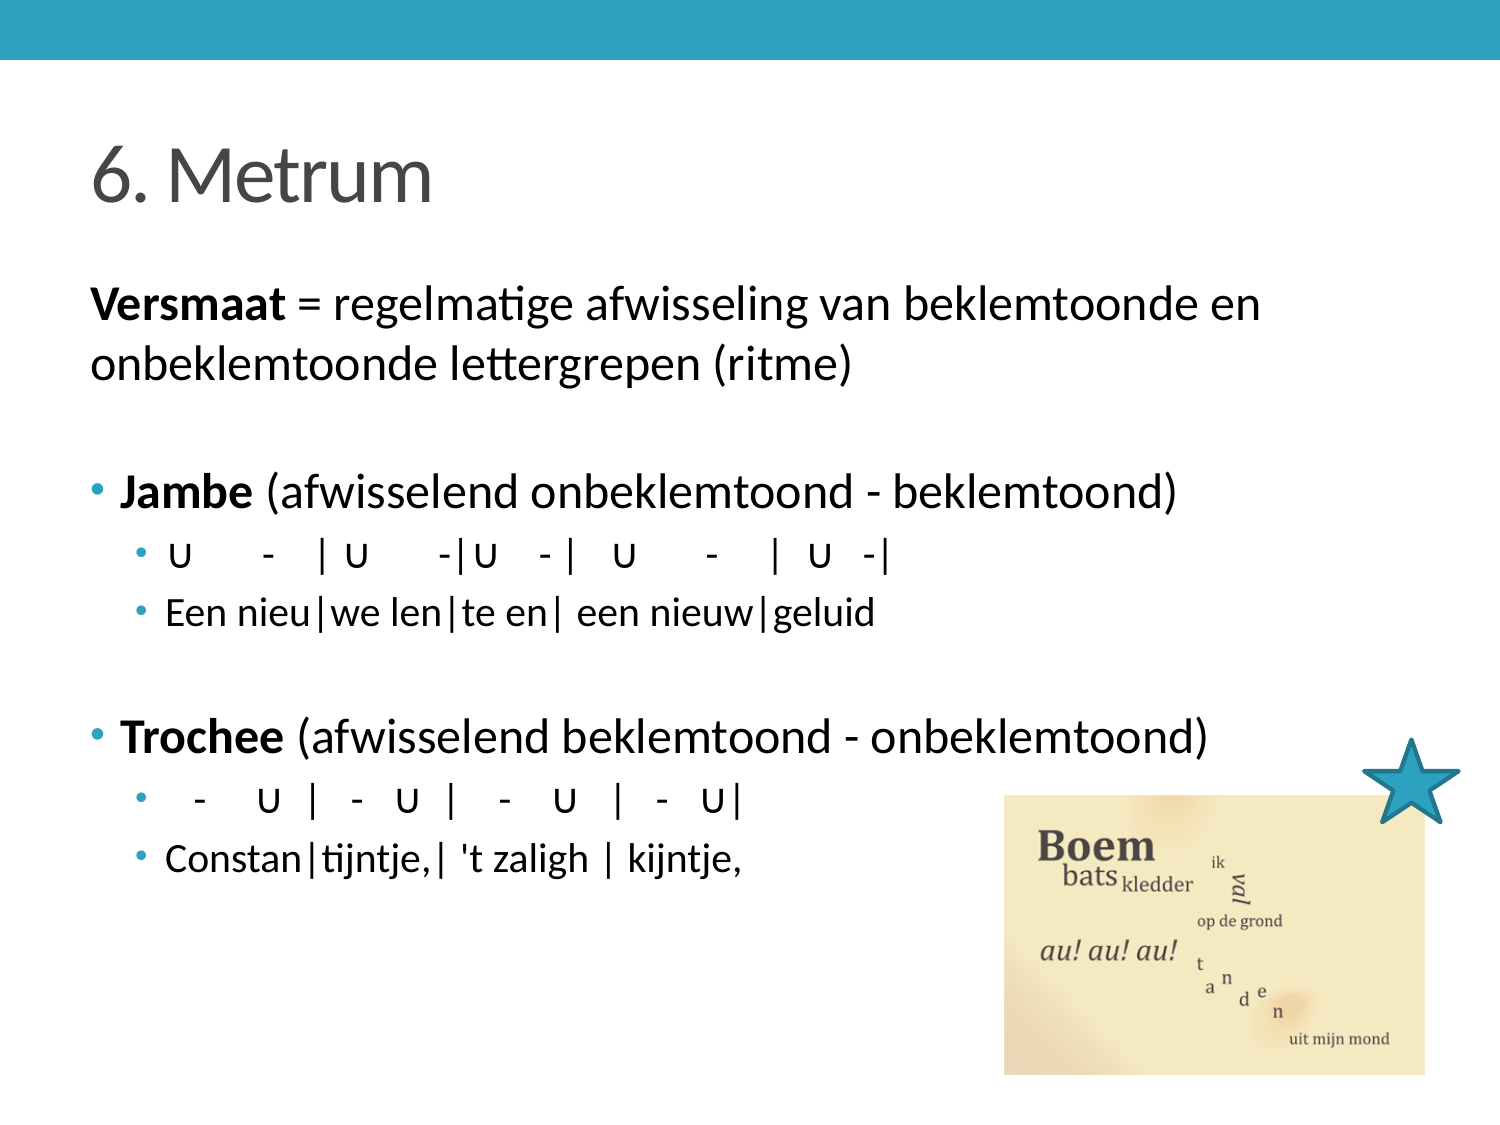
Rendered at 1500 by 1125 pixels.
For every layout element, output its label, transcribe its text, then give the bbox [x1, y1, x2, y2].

title 6. Metrum [75, 87, 1425, 250]
list Versmaat = regelmatige afwisseling van beklemtoonde en onbeklemtoonde lettergrepen (ritme) Jambe (afwisselend onbeklemtoond - beklemtoond) ∪ - | ∪ -|∪ - | ∪ - | ∪ -| Een nieu|we len|te en| een nieuw|geluid Trochee (afwisselend beklemtoond - onbeklemtoond) - ∪ | - ∪ | - ∪ | - ∪| Constan|tijntje,| 't zaligh | kijntje, [75, 262, 1425, 1063]
text_box [1362, 737, 1461, 825]
picture [1004, 795, 1426, 1076]
